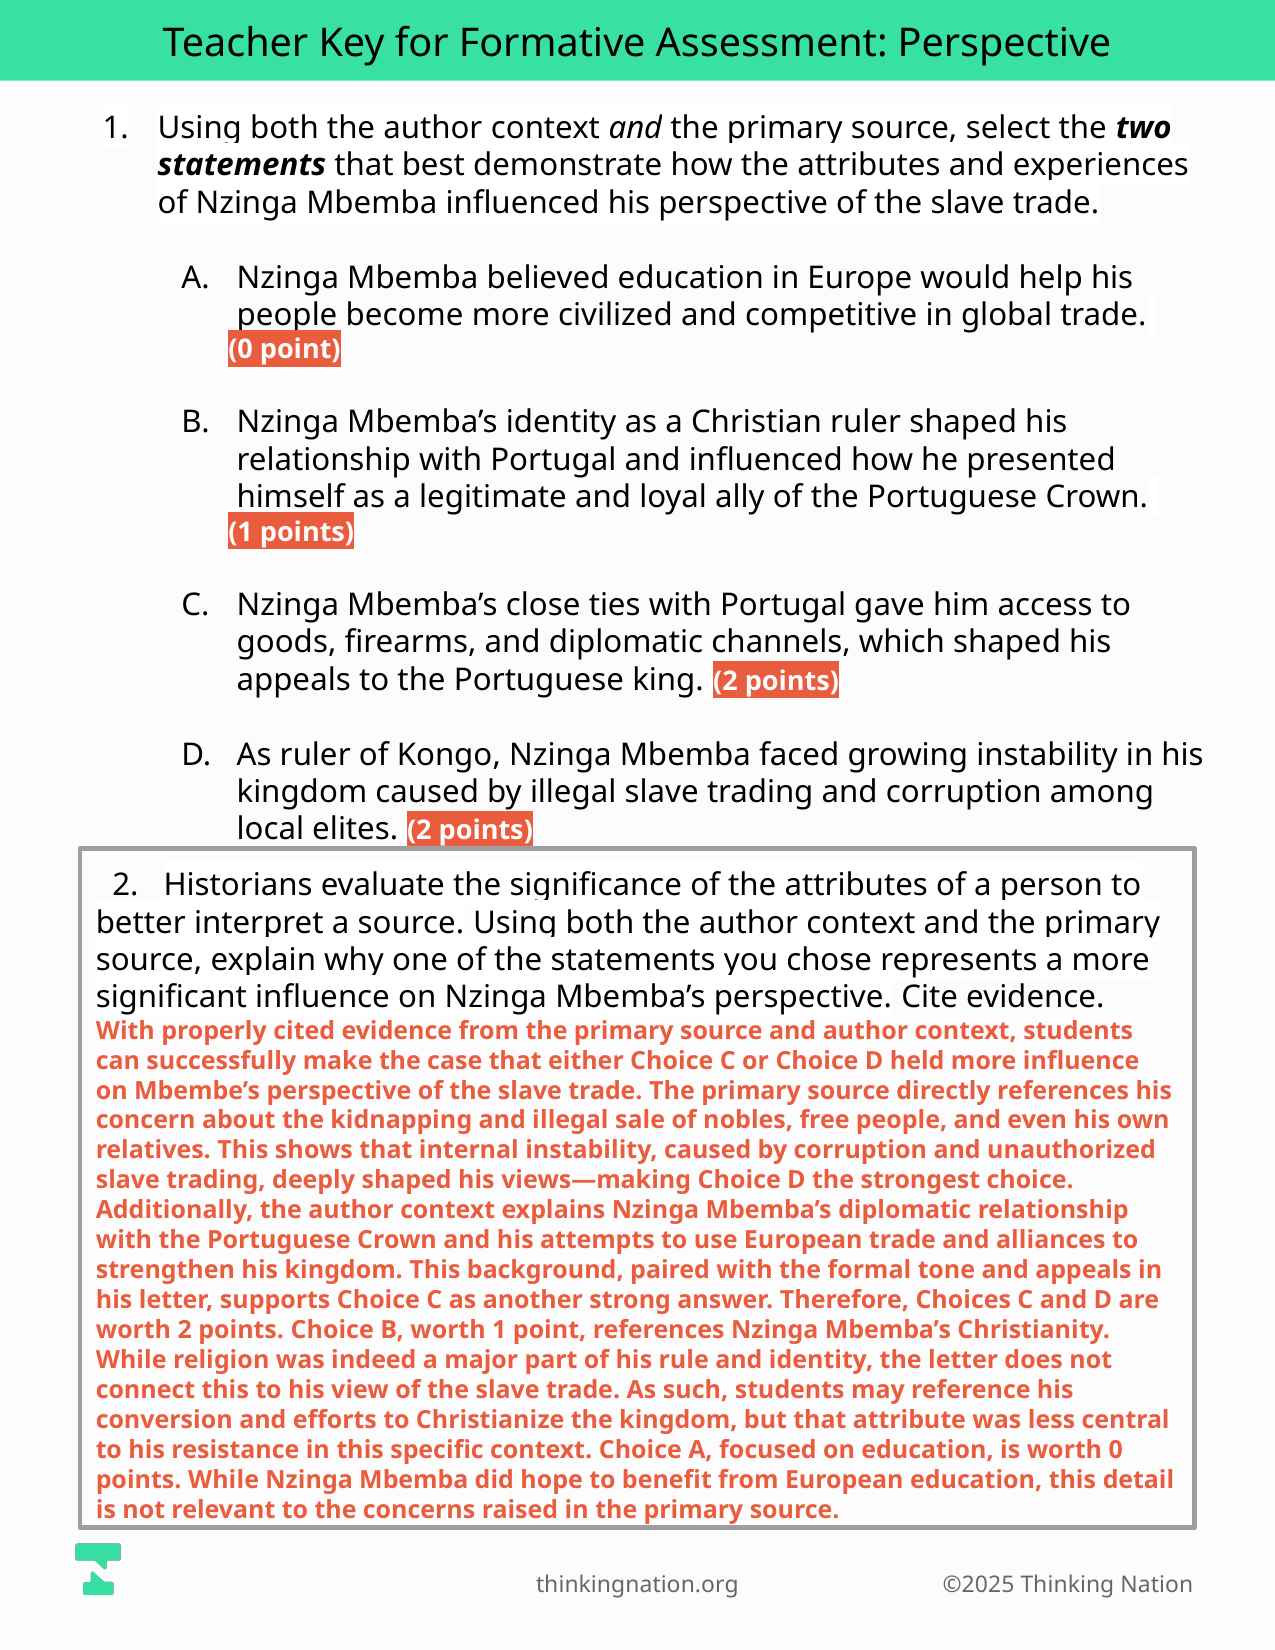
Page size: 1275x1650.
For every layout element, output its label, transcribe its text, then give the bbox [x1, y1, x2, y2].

text_box Using both the author context and the primary source, select the two statements that best demonstrate how the attributes and experiences of Nzinga Mbemba influenced his perspective of the slave trade. Nzinga Mbemba believed education in Europe would help his people become more civilized and competitive in global trade. (0 point) Nzinga Mbemba’s identity as a Christian ruler shaped his relationship with Portugal and influenced how he presented himself as a legitimate and loyal ally of the Portuguese Crown. (1 points) Nzinga Mbemba’s close ties with Portugal gave him access to goods, firearms, and diplomatic channels, which shaped his appeals to the Portuguese king. (2 points) As ruler of Kongo, Nzinga Mbemba faced growing instability in his kingdom caused by illegal slave trading and corruption among local elites. (2 points) [62, 91, 1222, 706]
text_box thinkingnation.org [486, 1553, 789, 1605]
text_box Teacher Key for Formative Assessment: Perspective [0, 0, 1275, 81]
text_box 2. Historians evaluate the significance of the attributes of a person to better interpret a source. Using both the author context and the primary source, explain why one of the statements you chose represents a more significant influence on Nzinga Mbemba’s perspective. Cite evidence. With properly cited evidence from the primary source and author context, students can successfully make the case that either Choice C or Choice D held more influence on Mbembe’s perspective of the slave trade. The primary source directly references his concern about the kidnapping and illegal sale of nobles, free people, and even his own relatives. This shows that internal instability, caused by corruption and unauthorized slave trading, deeply shaped his views—making Choice D the strongest choice. Additionally, the author context explains Nzinga Mbemba’s diplomatic relationship with the Portuguese Crown and his attempts to use European trade and alliances to strengthen his kingdom. This background, paired with the formal tone and appeals in his letter, supports Choice C as another strong answer. Therefore, Choices C and D are worth 2 points. Choice B, worth 1 point, references Nzinga Mbemba’s Christianity. While religion was indeed a major part of his rule and identity, the letter does not connect this to his view of the slave trade. As such, students may reference his conversion and efforts to Christianize the kingdom, but that attribute was less central to his resistance in this specific context. Choice A, focused on education, is worth 0 points. While Nzinga Mbemba did hope to benefit from European education, this detail is not relevant to the concerns raised in the primary source. [80, 848, 1195, 1528]
picture [62, 1533, 134, 1605]
text_box ©2025 Thinking Nation [907, 1553, 1210, 1605]
